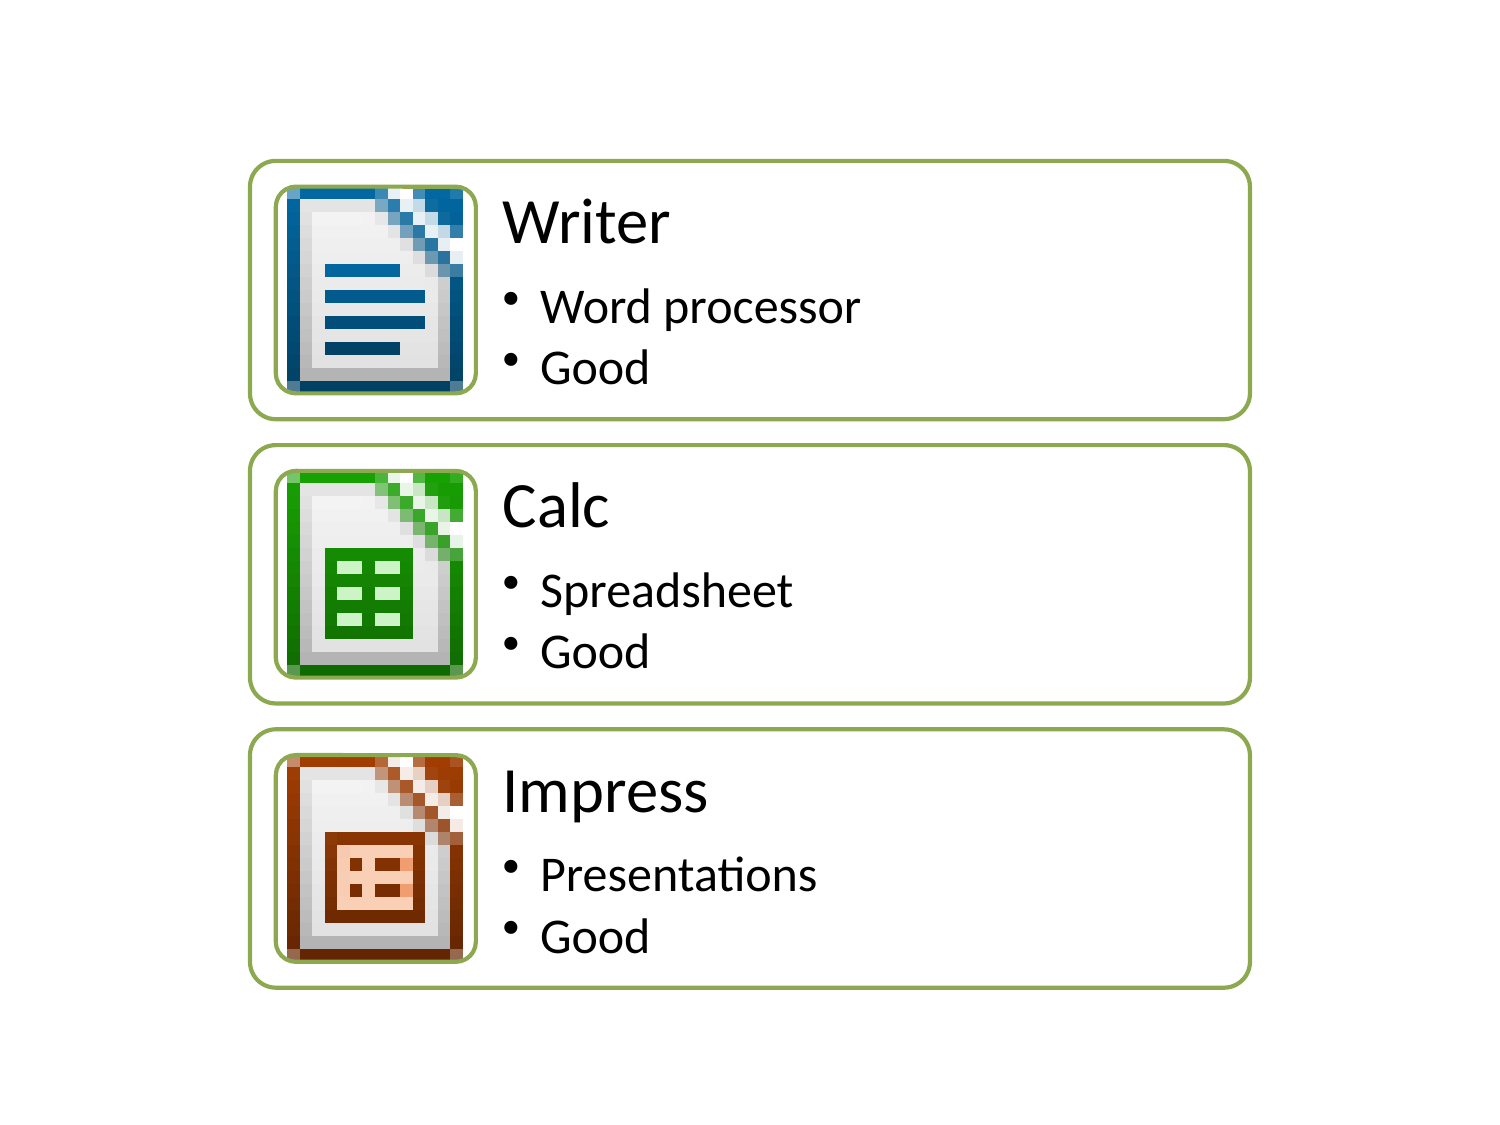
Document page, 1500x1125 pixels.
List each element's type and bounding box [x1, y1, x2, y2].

text_box [249, 160, 1251, 988]
